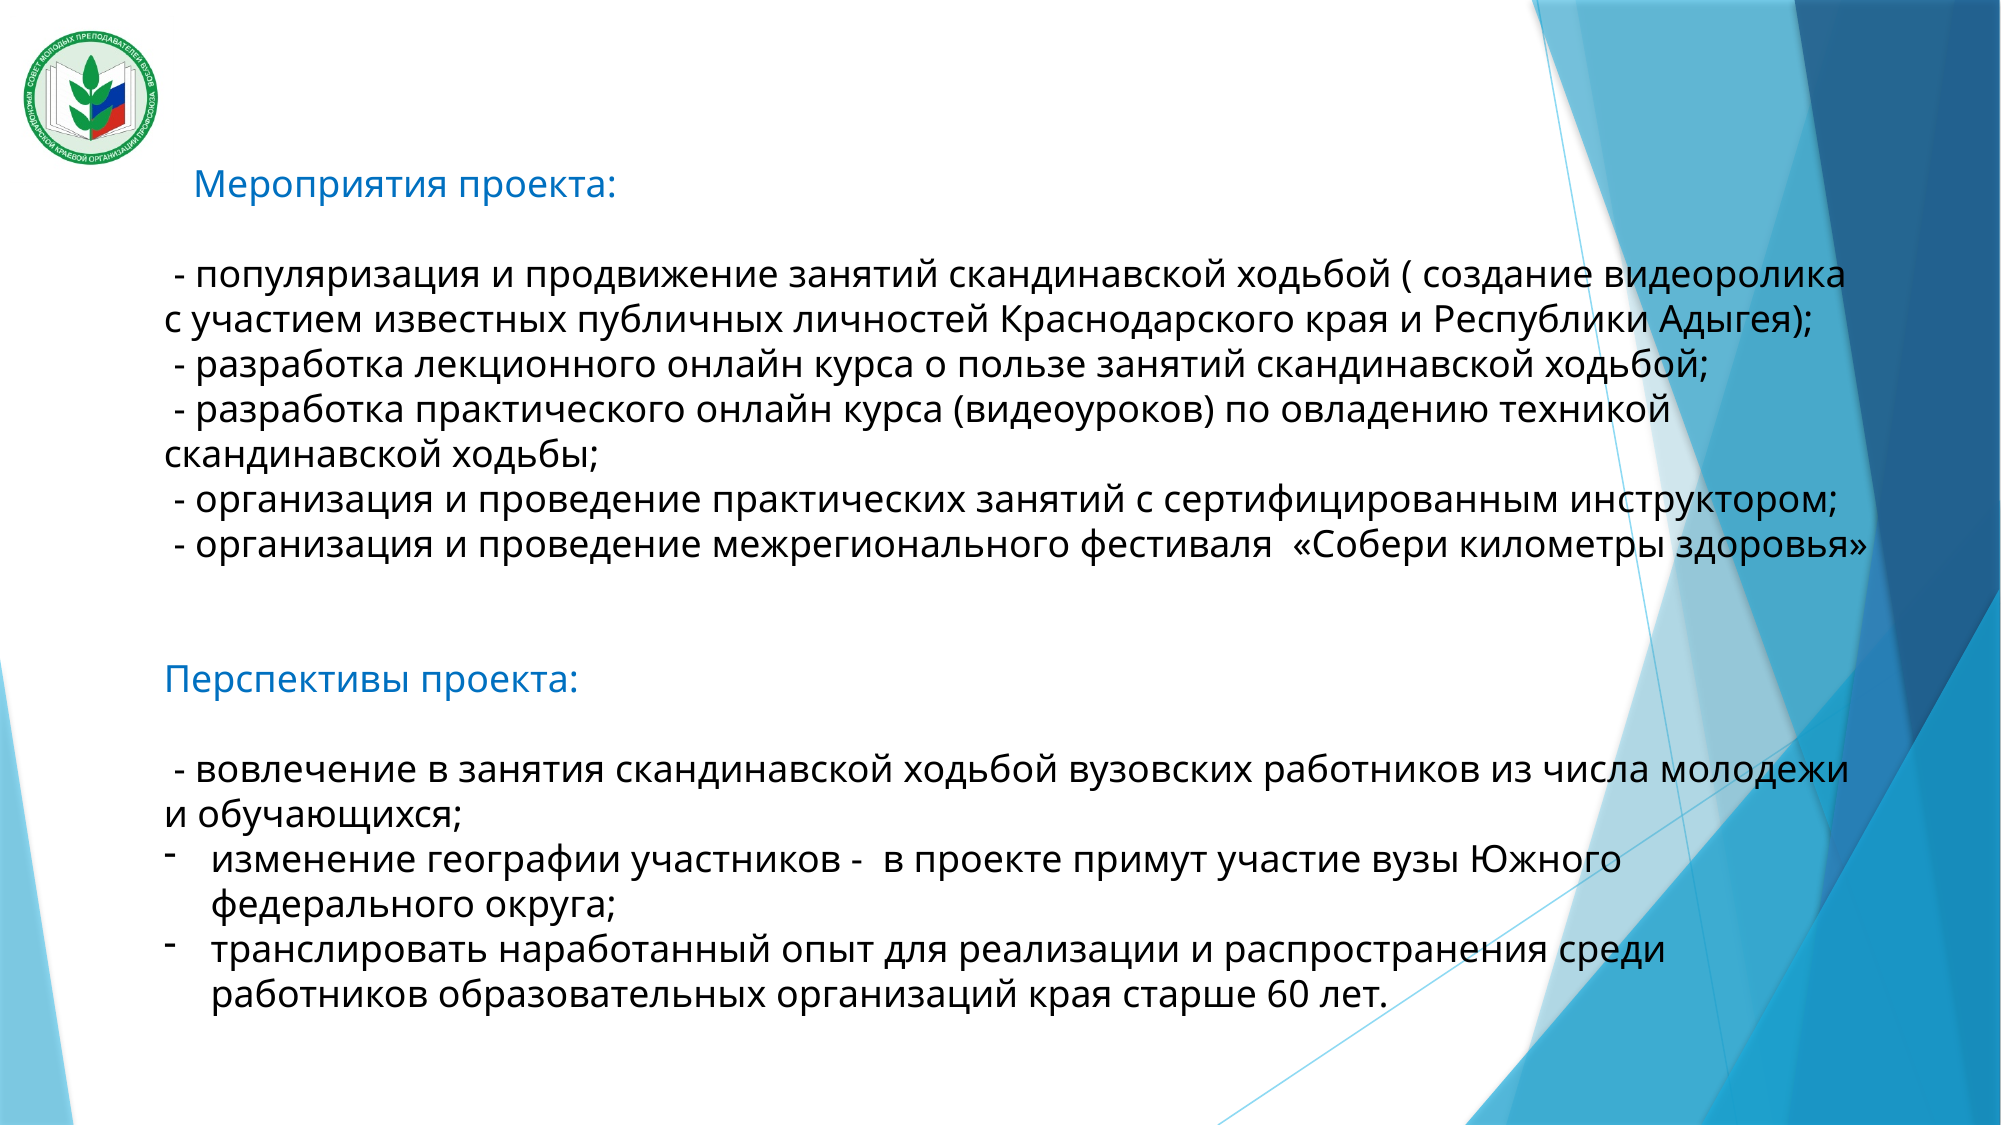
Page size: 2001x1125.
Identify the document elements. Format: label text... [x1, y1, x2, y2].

text_box Мероприятия проекта: - популяризация и продвижение занятий скандинавской ходьбой ( создание видеоролика с участием известных публичных личностей Краснодарского края и Республики Адыгея); - разработка лекционного онлайн курса о пользе занятий скандинавской ходьбой; - разработка практического онлайн курса (видеоуроков) по овладению техникой скандинавской ходьбы; - организация и проведение практических занятий с сертифицированным инструктором; - организация и проведение межрегионального фестиваля «Собери километры здоровья» Перспективы проекта: - вовлечение в занятия скандинавской ходьбой вузовских работников из числа молодежи и обучающихся; изменение географии участников - в проекте примут участие вузы Южного федерального округа; транслировать наработанный опыт для реализации и распространения среди работников образовательных организаций края старше 60 лет. [149, 62, 1885, 1023]
picture [9, 15, 175, 184]
